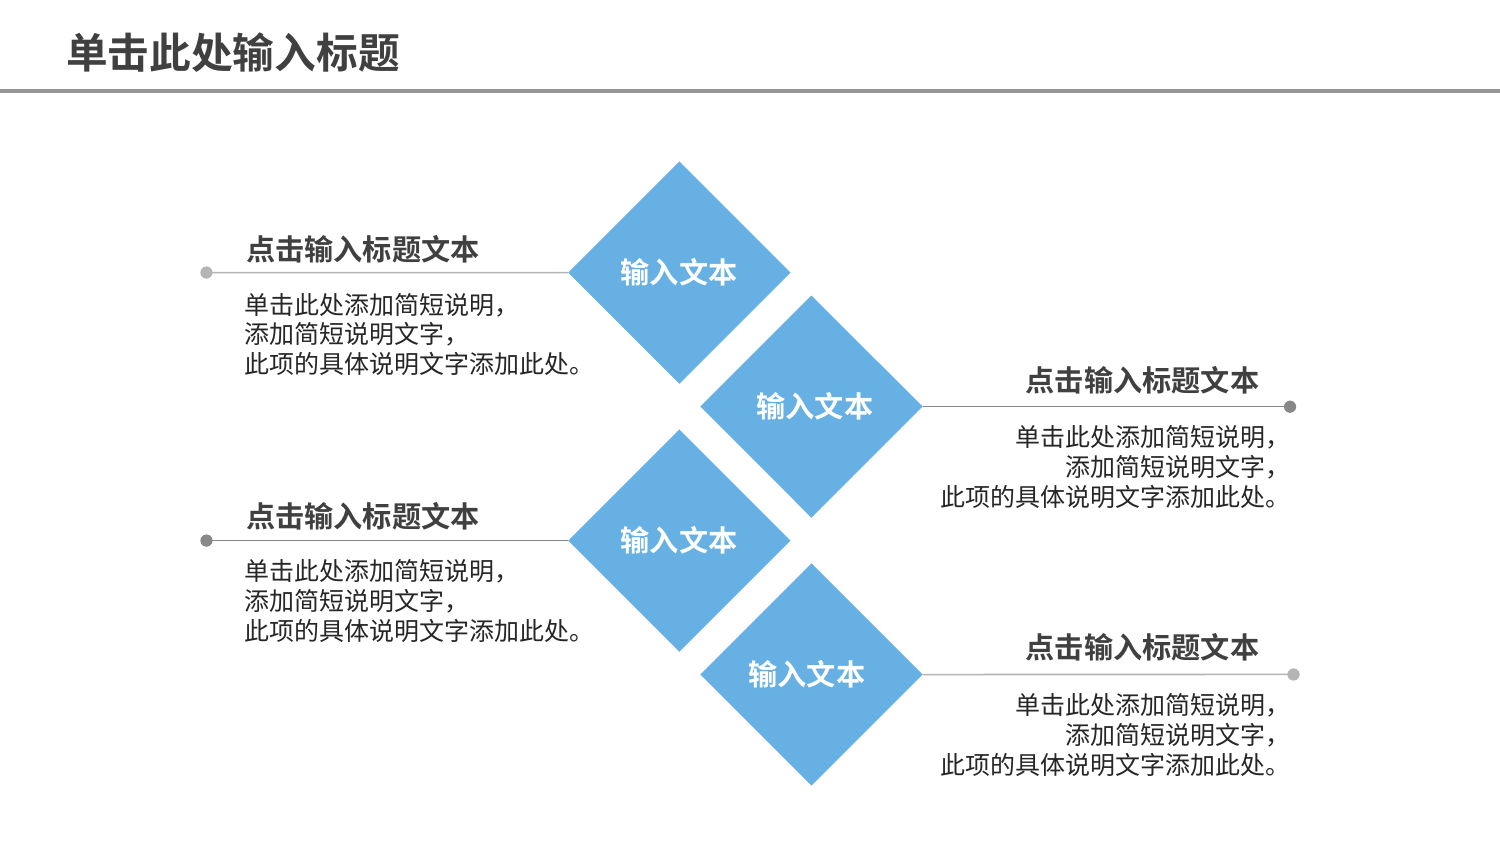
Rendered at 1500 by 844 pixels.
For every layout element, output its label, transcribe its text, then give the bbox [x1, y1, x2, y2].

text_box 单击此处输入标题 [51, 9, 443, 85]
text_box 单击此处添加简短说明， 添加简短说明文字， 此项的具体说明文字添加此处。 [229, 549, 562, 653]
text_box 单击此处添加简短说明， 添加简短说明文字， 此项的具体说明文字添加此处。 [928, 414, 1306, 520]
text_box 点击输入标题文本 [231, 223, 495, 271]
text_box 单击此处添加简短说明， 添加简短说明文字， 此项的具体说明文字添加此处。 [229, 281, 563, 387]
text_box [700, 563, 923, 786]
text_box 单击此处添加简短说明， 添加简短说明文字， 此项的具体说明文字添加此处。 [928, 682, 1306, 787]
text_box 点击输入标题文本 [231, 491, 495, 539]
text_box 点击输入标题文本 [1010, 622, 1275, 672]
text_box 点击输入标题文本 [1010, 354, 1275, 405]
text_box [567, 429, 791, 652]
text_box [567, 161, 791, 385]
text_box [700, 295, 923, 518]
